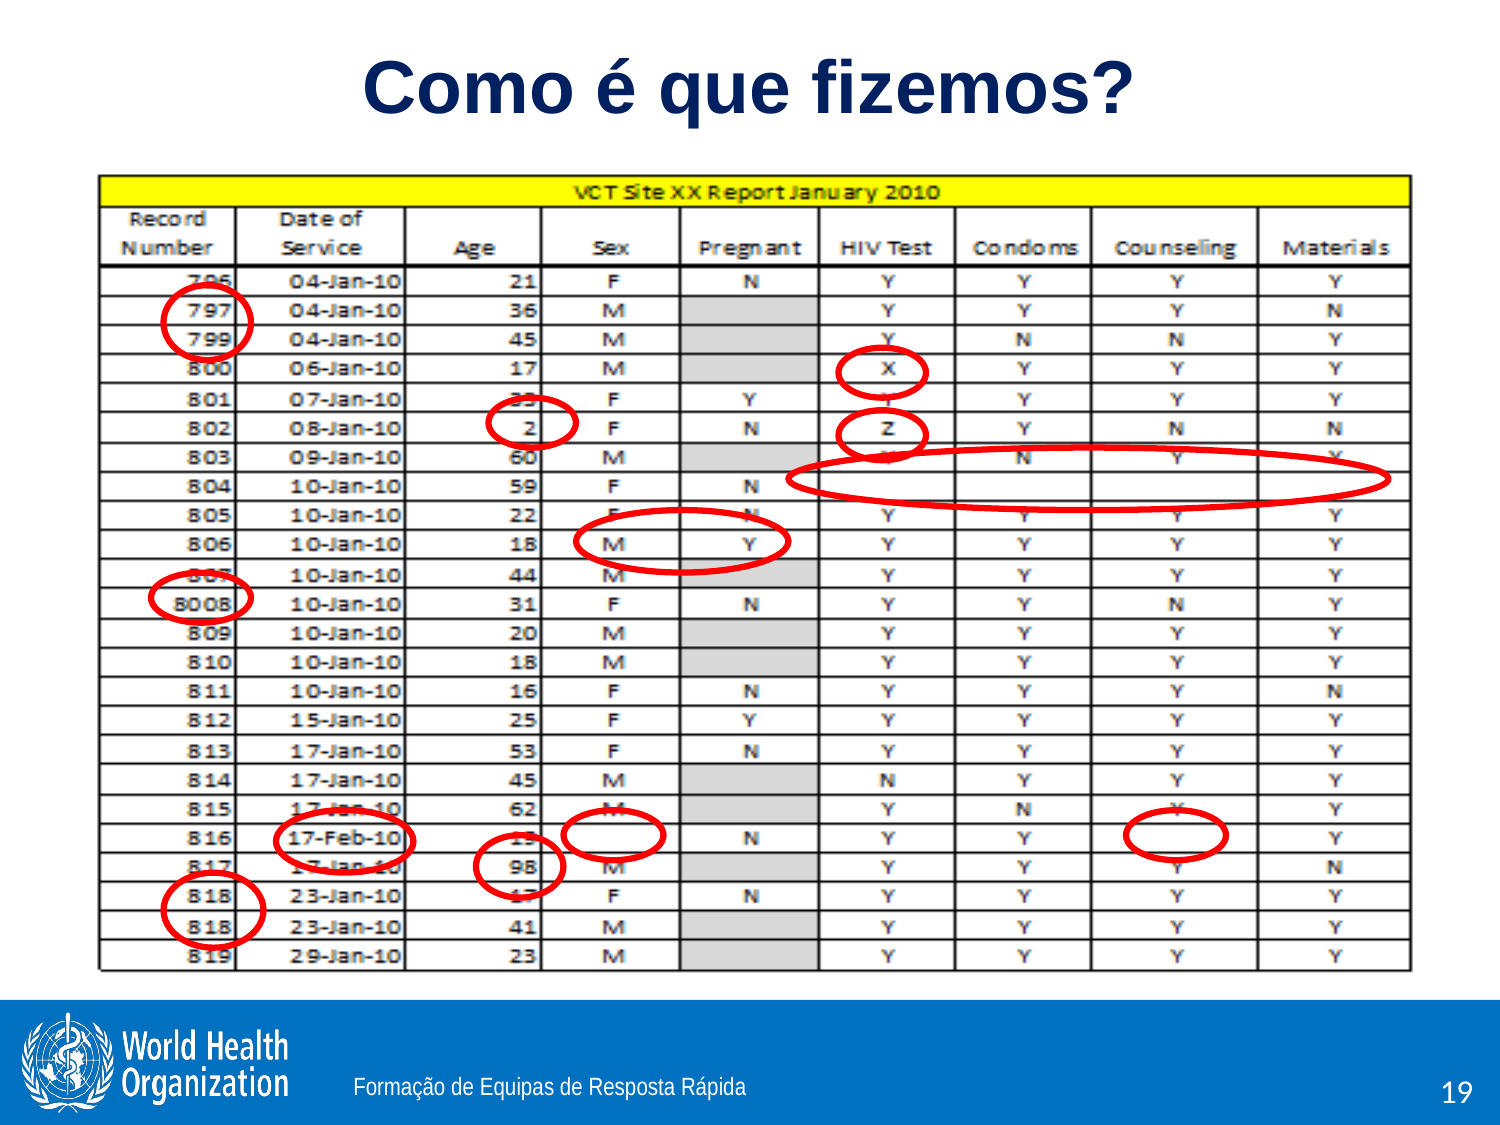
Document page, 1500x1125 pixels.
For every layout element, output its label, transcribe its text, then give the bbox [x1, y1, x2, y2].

picture [21, 1012, 288, 1113]
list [88, 172, 1427, 986]
title Como é que fizemos? [131, 24, 1369, 143]
